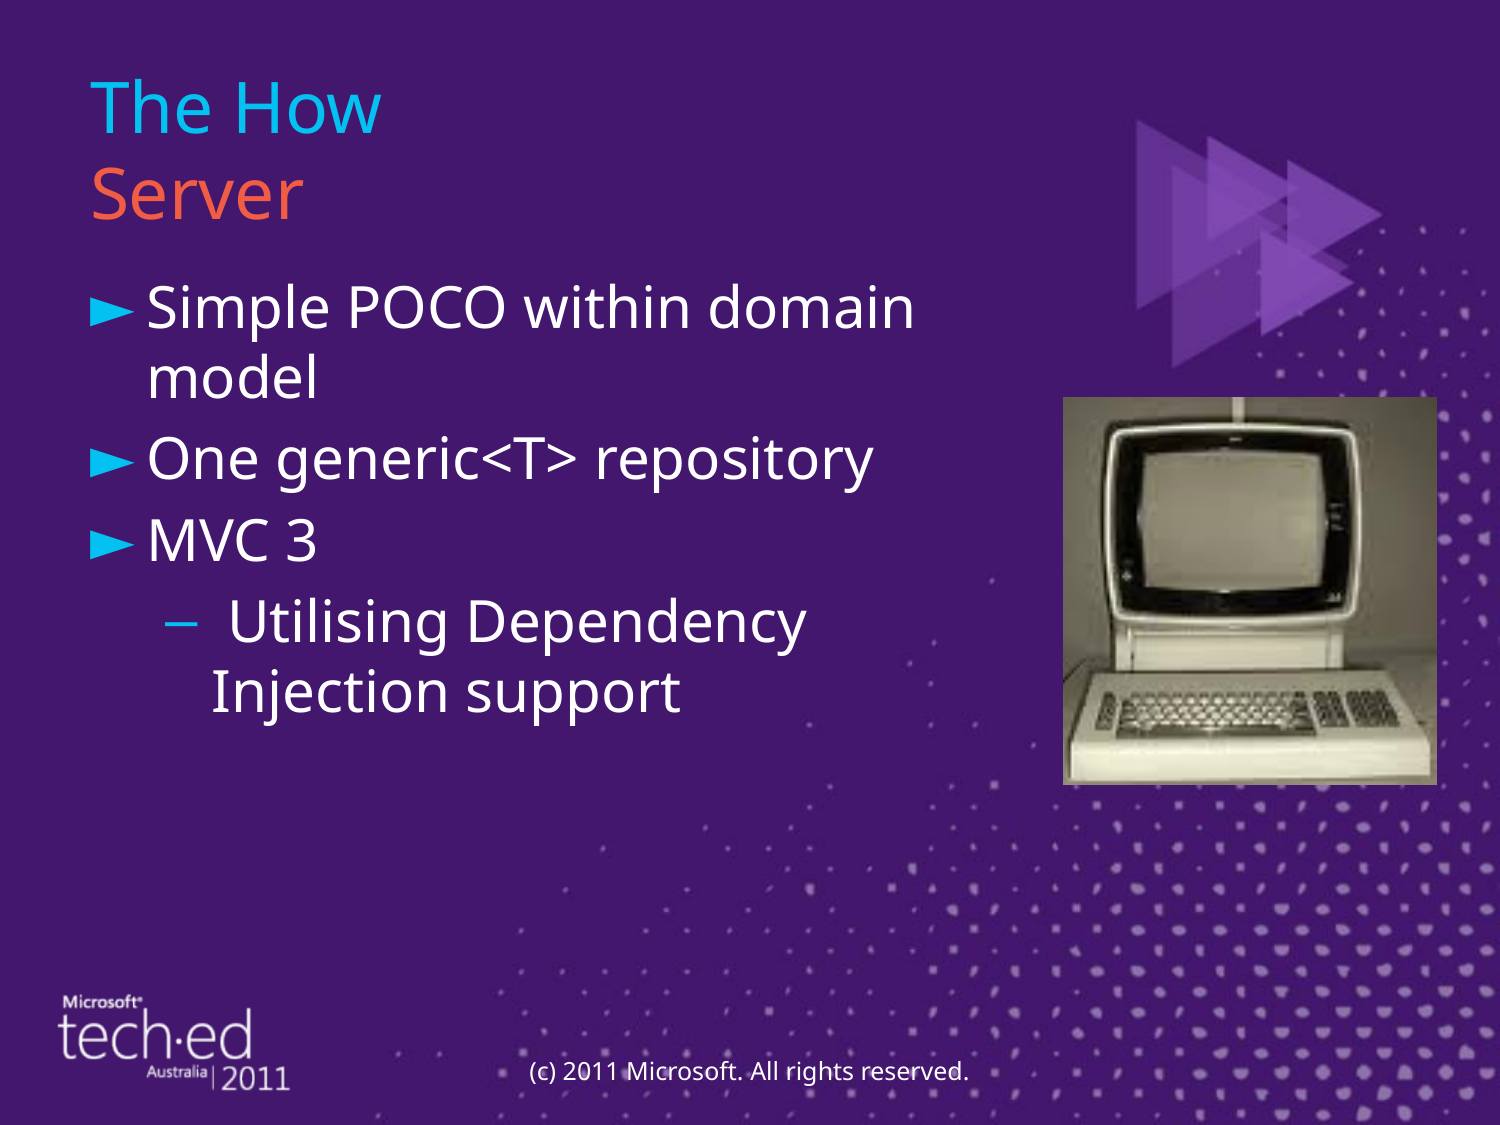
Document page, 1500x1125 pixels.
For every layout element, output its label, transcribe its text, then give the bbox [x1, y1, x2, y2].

footer (c) 2011 Microsoft. All rights reserved. [512, 1042, 988, 1103]
list Simple POCO within domain model One generic<T> repository MVC 3 Utilising Dependency Injection support [75, 262, 1069, 1005]
title The How Server [75, 54, 1425, 243]
picture [0, 0, 1500, 1125]
